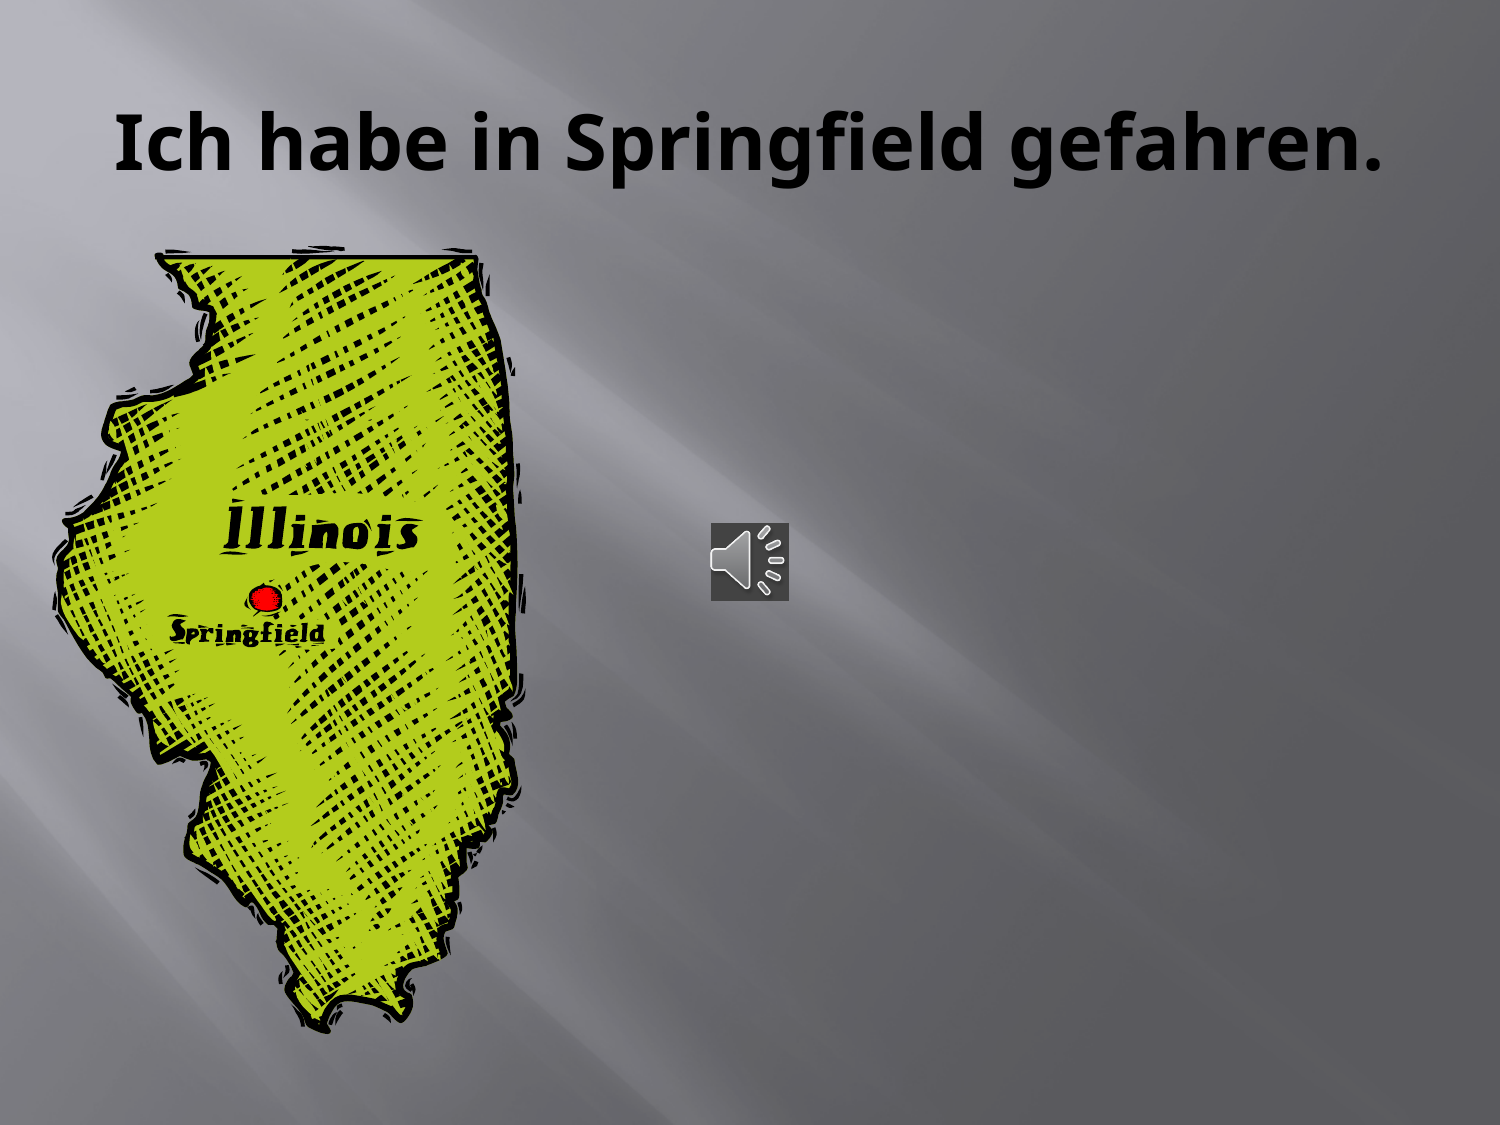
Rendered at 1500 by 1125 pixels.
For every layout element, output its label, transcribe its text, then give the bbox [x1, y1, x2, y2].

title Ich habe in Springfield gefahren. [75, 45, 1425, 233]
picture [49, 237, 534, 1038]
picture [709, 522, 791, 603]
